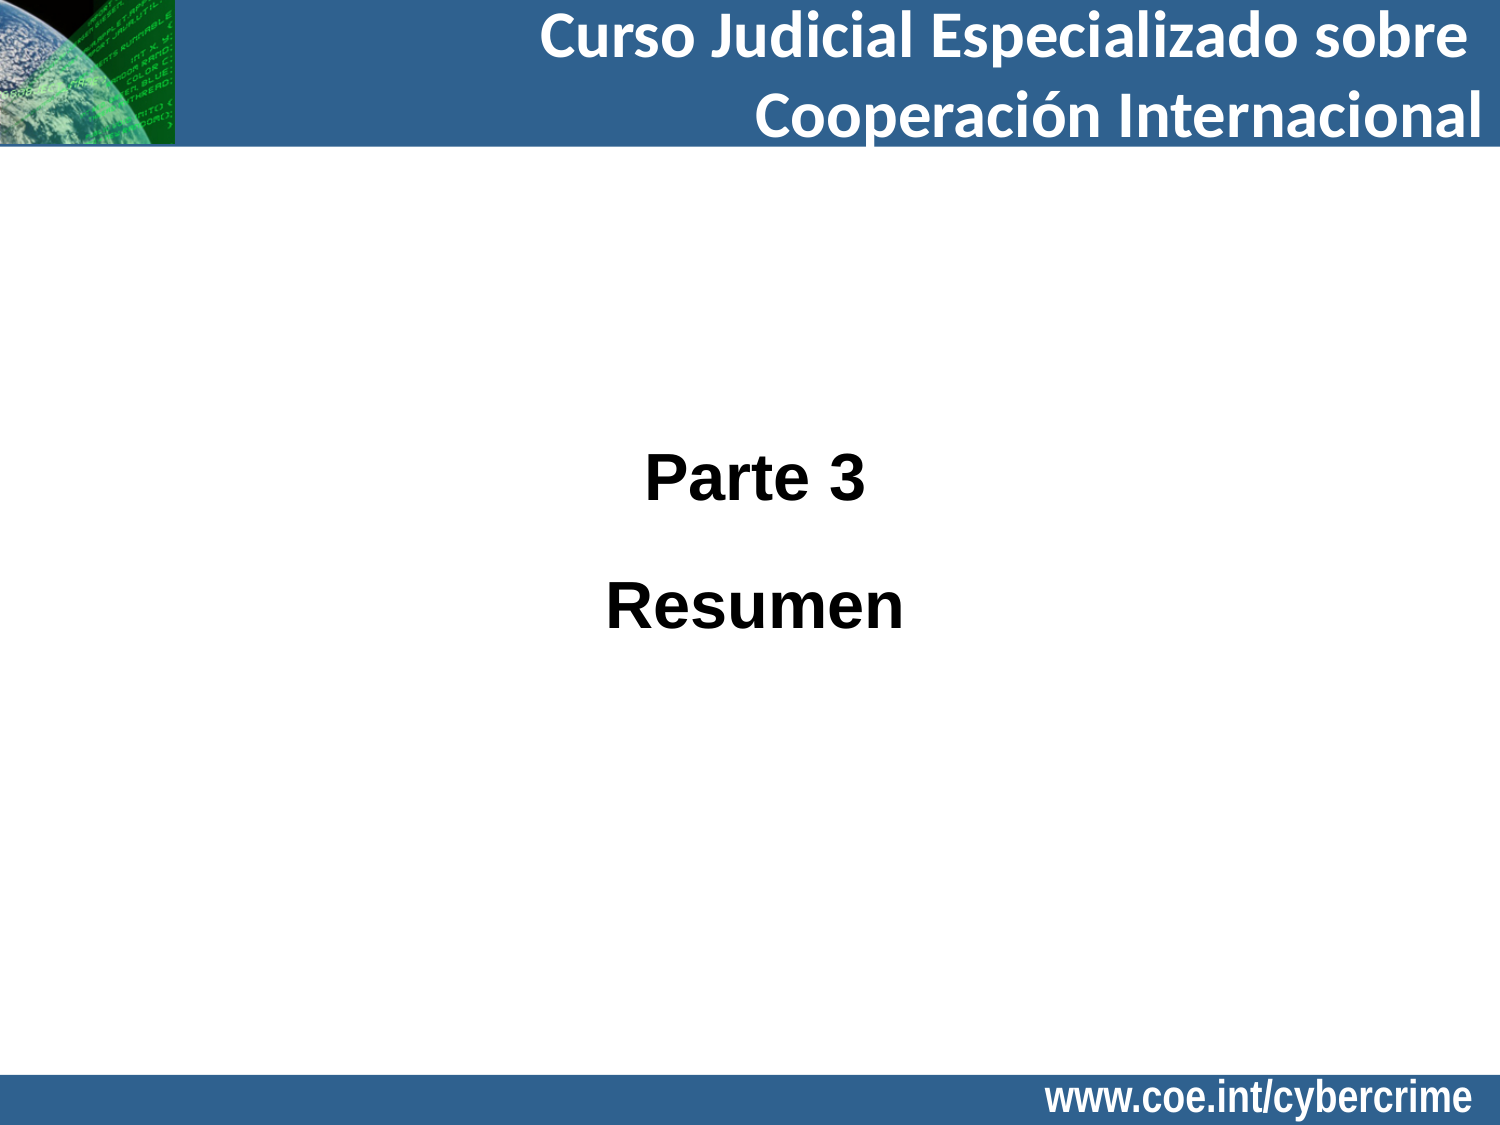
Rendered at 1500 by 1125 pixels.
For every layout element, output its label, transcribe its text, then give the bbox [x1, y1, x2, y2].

text_box [0, 1073, 1030, 1125]
picture [0, 0, 175, 144]
text_box Parte 3 Resumen [56, 441, 1455, 713]
text_box www.coe.int/cybercrime [1030, 1059, 1500, 1125]
text_box Curso Judicial Especializado sobre Cooperación Internacional [177, 0, 1500, 149]
